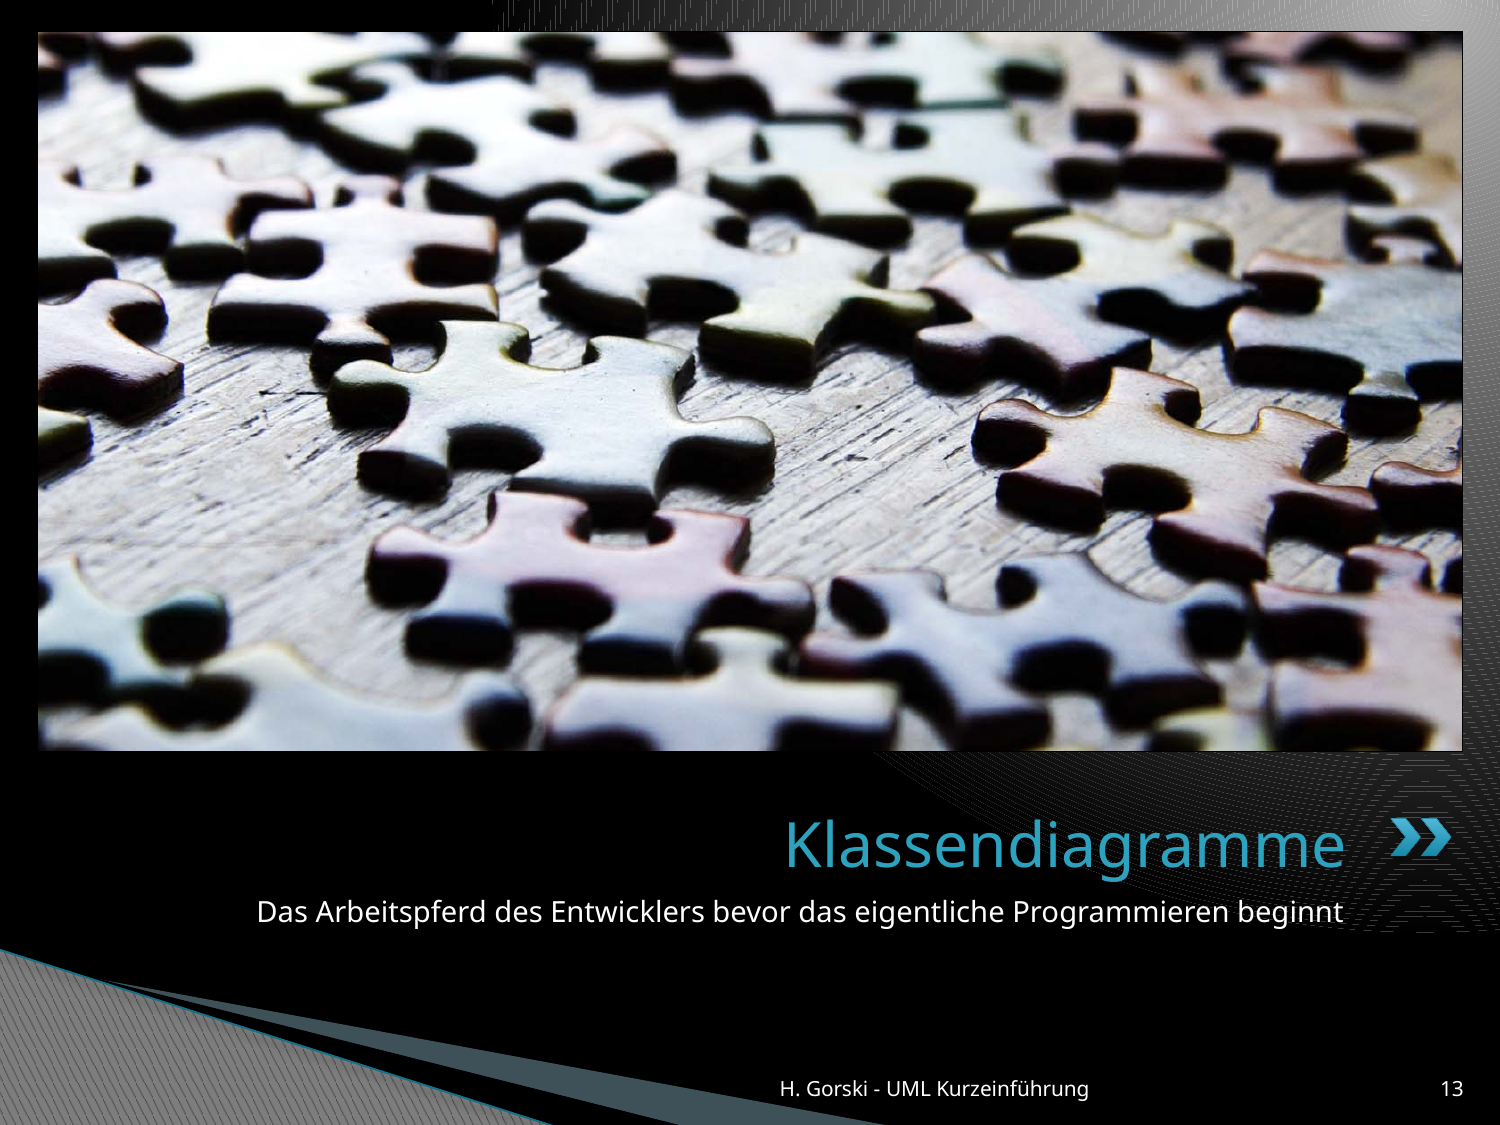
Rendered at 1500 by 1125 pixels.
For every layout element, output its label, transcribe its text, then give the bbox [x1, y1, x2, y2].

list Das Arbeitspferd des Entwicklers bevor das eigentliche Programmieren beginnt [187, 892, 1363, 1000]
slide_number 13 [1418, 1051, 1479, 1112]
picture [0, 952, 543, 1125]
footer H. Gorski - UML Kurzeinführung [718, 1051, 1105, 1112]
picture [37, 30, 1463, 752]
title Klassendiagramme [37, 798, 1363, 891]
